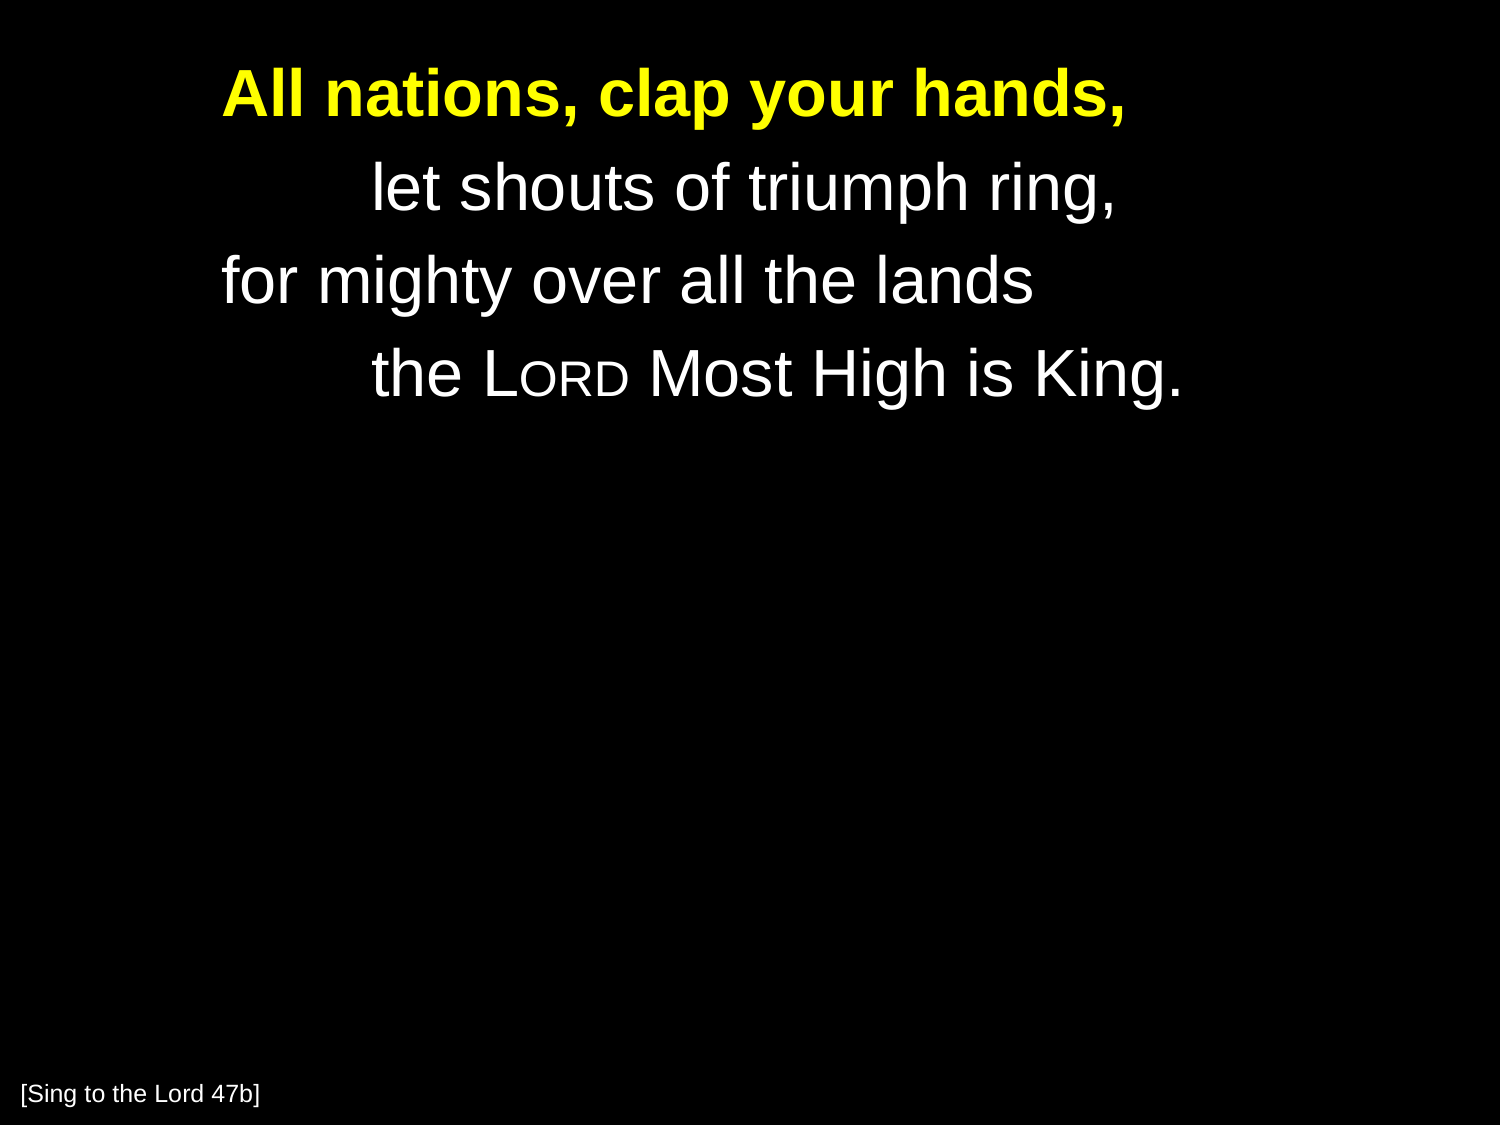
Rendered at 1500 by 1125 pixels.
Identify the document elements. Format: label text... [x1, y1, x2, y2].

list All nations, clap your hands, let shouts of triumph ring, for mighty over all the lands the Lord Most High is King. [0, 42, 1500, 1047]
text_box [Sing to the Lord 47b] [5, 1070, 526, 1115]
